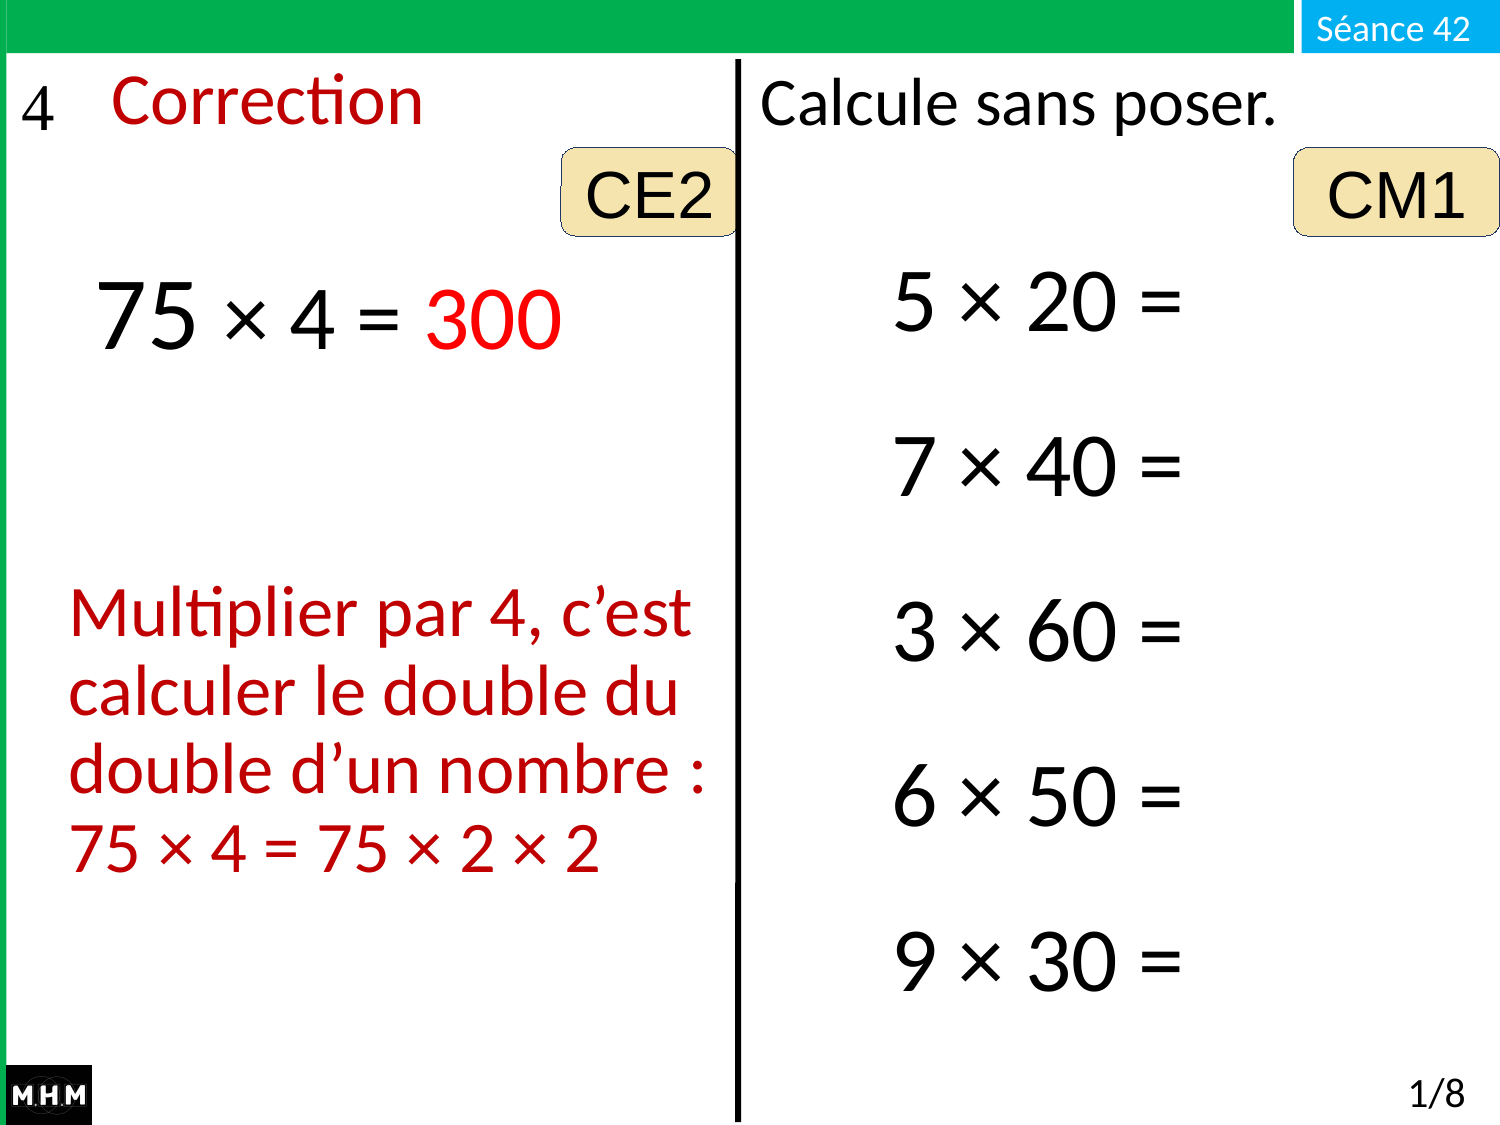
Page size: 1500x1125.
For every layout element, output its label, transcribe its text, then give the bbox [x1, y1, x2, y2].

text_box 5 × 20 = 7 × 40 = 3 × 60 = 6 × 50 = 9 × 30 = [729, 177, 1348, 1018]
title Correction [96, 60, 443, 149]
text_box CE2 [560, 147, 738, 237]
text_box CM1 [1293, 147, 1500, 237]
picture [6, 1065, 92, 1125]
text_box Multiplier par 4, c’est calculer le double du double d’un nombre : 75 × 4 = 75 × 2 × 2 [53, 553, 726, 909]
text_box 75 × 4 = 300 [6, 237, 651, 378]
text_box Calcule sans poser. [746, 58, 1452, 148]
list 1/8 [1373, 1064, 1500, 1125]
